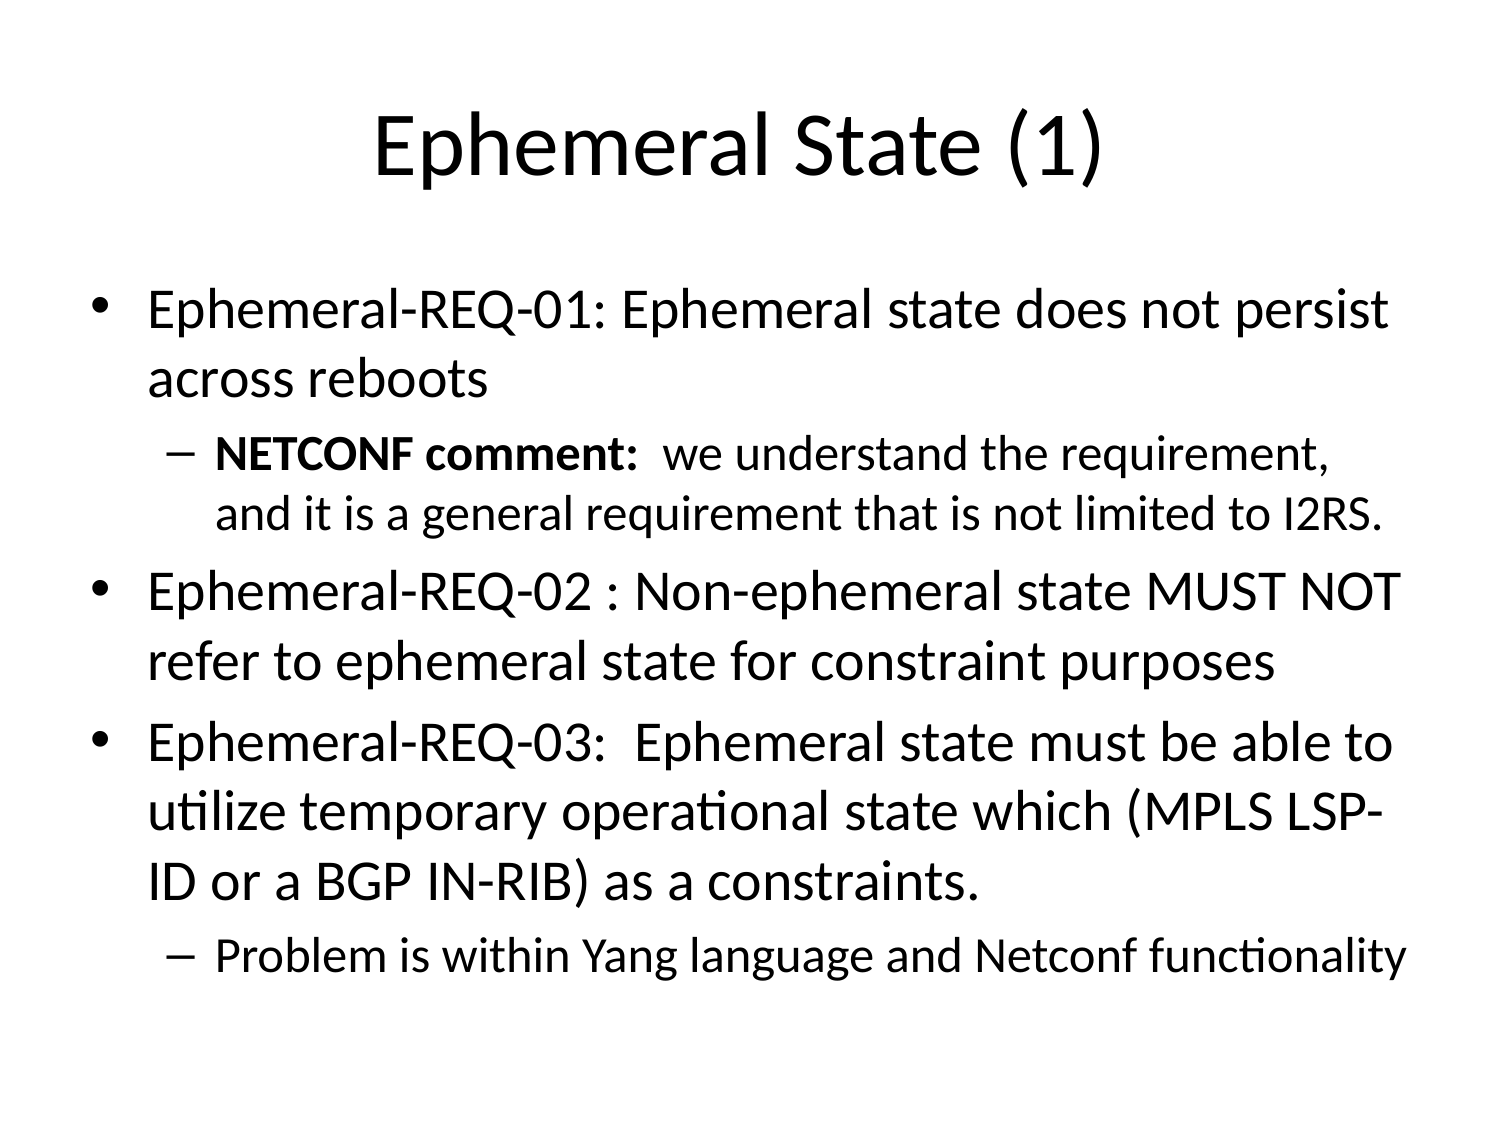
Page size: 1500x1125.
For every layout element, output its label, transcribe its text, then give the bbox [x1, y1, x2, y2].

list Ephemeral-REQ-01: Ephemeral state does not persist across reboots NETCONF comment: we understand the requirement, and it is a general requirement that is not limited to I2RS. Ephemeral-REQ-02 : Non-ephemeral state MUST NOT refer to ephemeral state for constraint purposes Ephemeral-REQ-03: Ephemeral state must be able to utilize temporary operational state which (MPLS LSP-ID or a BGP IN-RIB) as a constraints. Problem is within Yang language and Netconf functionality [75, 262, 1425, 1005]
title Ephemeral State (1) [75, 45, 1425, 233]
